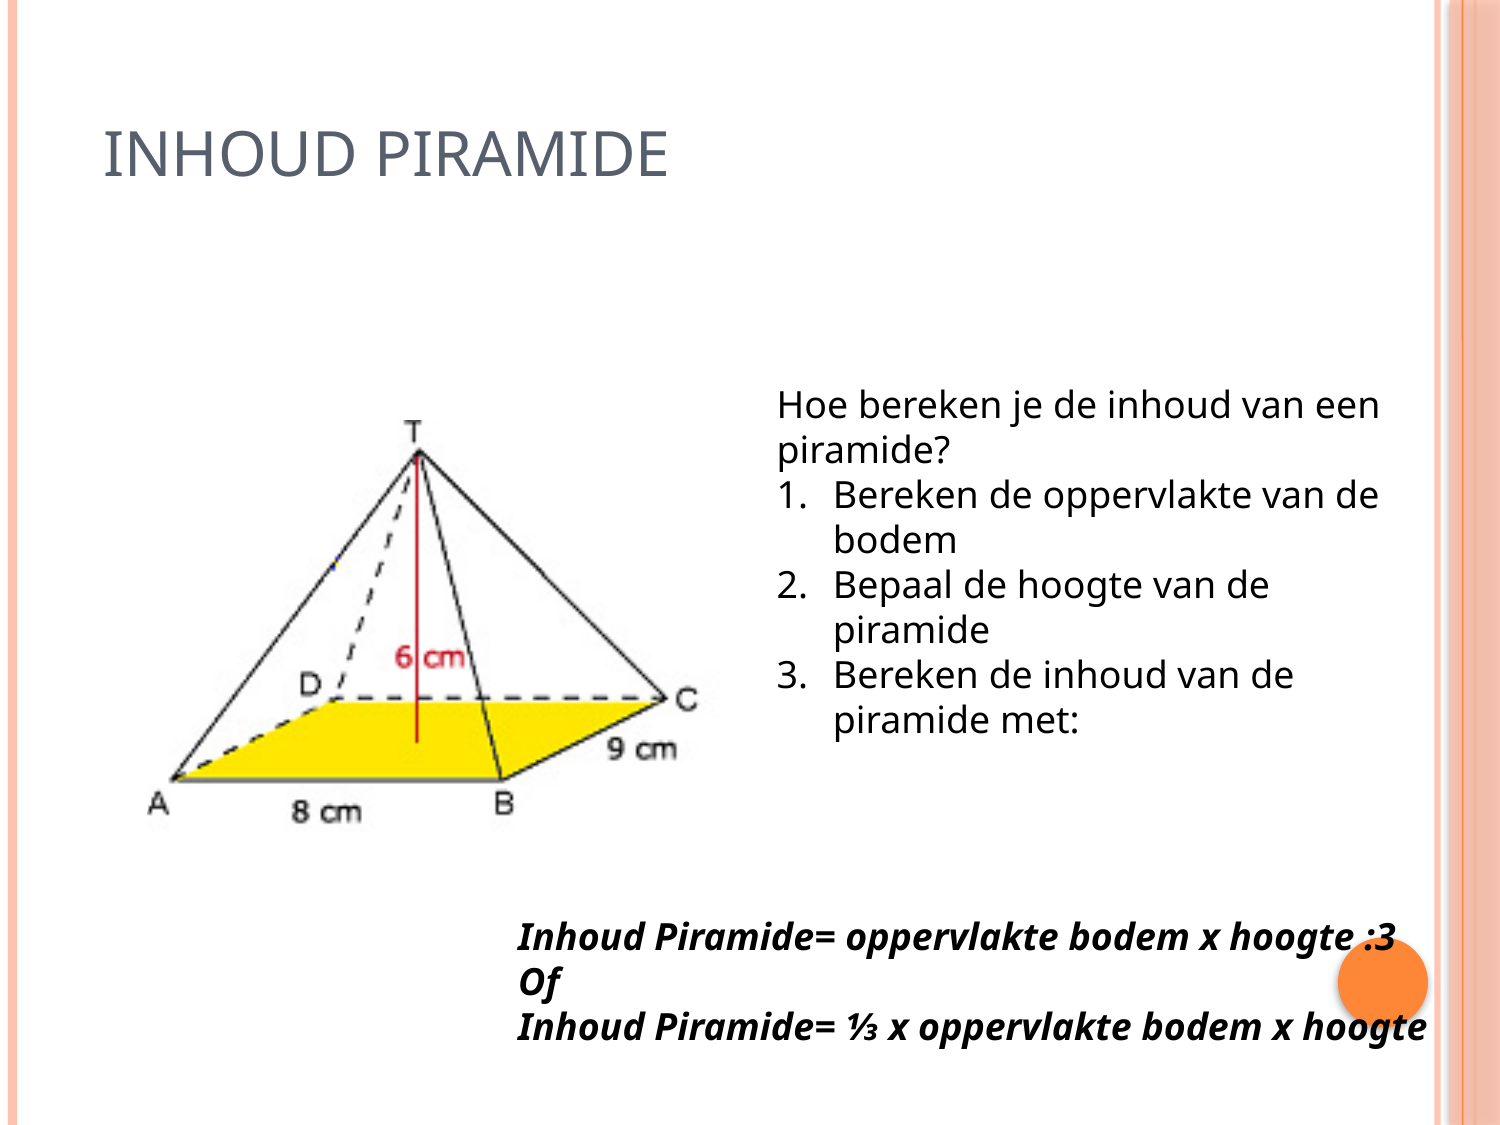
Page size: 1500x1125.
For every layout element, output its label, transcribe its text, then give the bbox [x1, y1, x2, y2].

picture [147, 420, 726, 871]
text_box Hoe bereken je de inhoud van een piramide? Bereken de oppervlakte van de bodem Bepaal de hoogte van de piramide Bereken de inhoud van de piramide met: [761, 373, 1424, 749]
title Inhoud piramide [88, 78, 1463, 197]
text_box Inhoud Piramide= oppervlakte bodem x hoogte :3 Of Inhoud Piramide= ⅓ x oppervlakte bodem x hoogte [503, 905, 1444, 1055]
